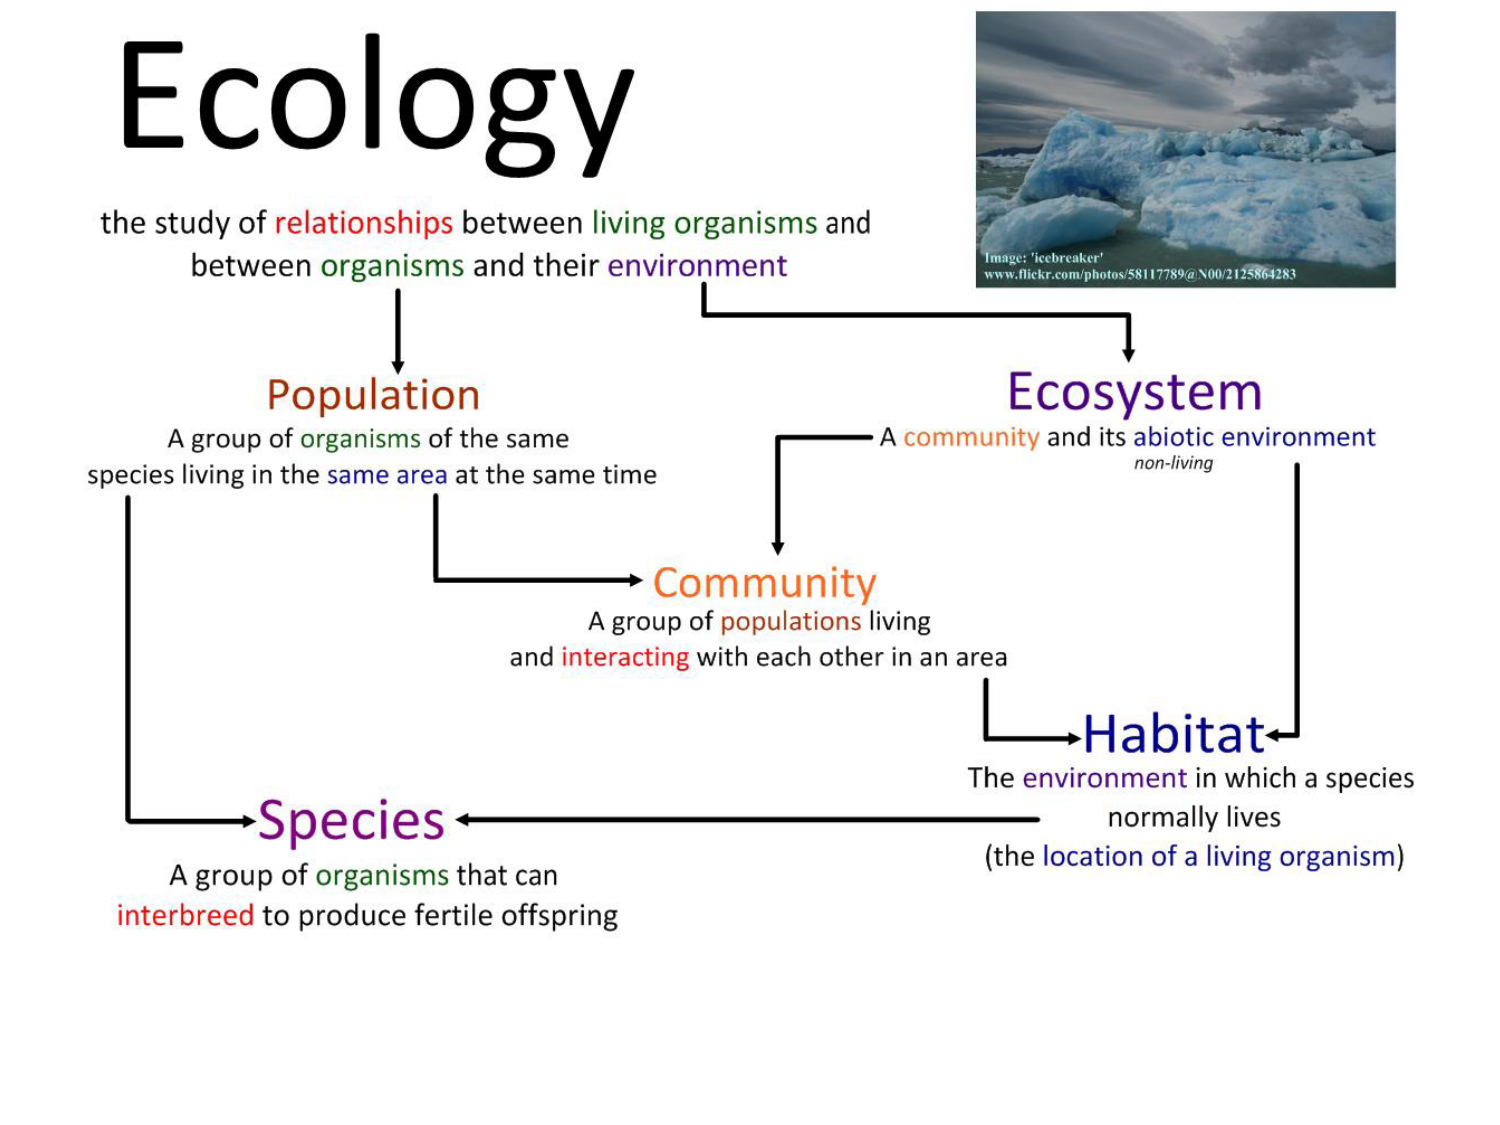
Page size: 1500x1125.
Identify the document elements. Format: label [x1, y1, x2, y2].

picture [74, 0, 1418, 953]
